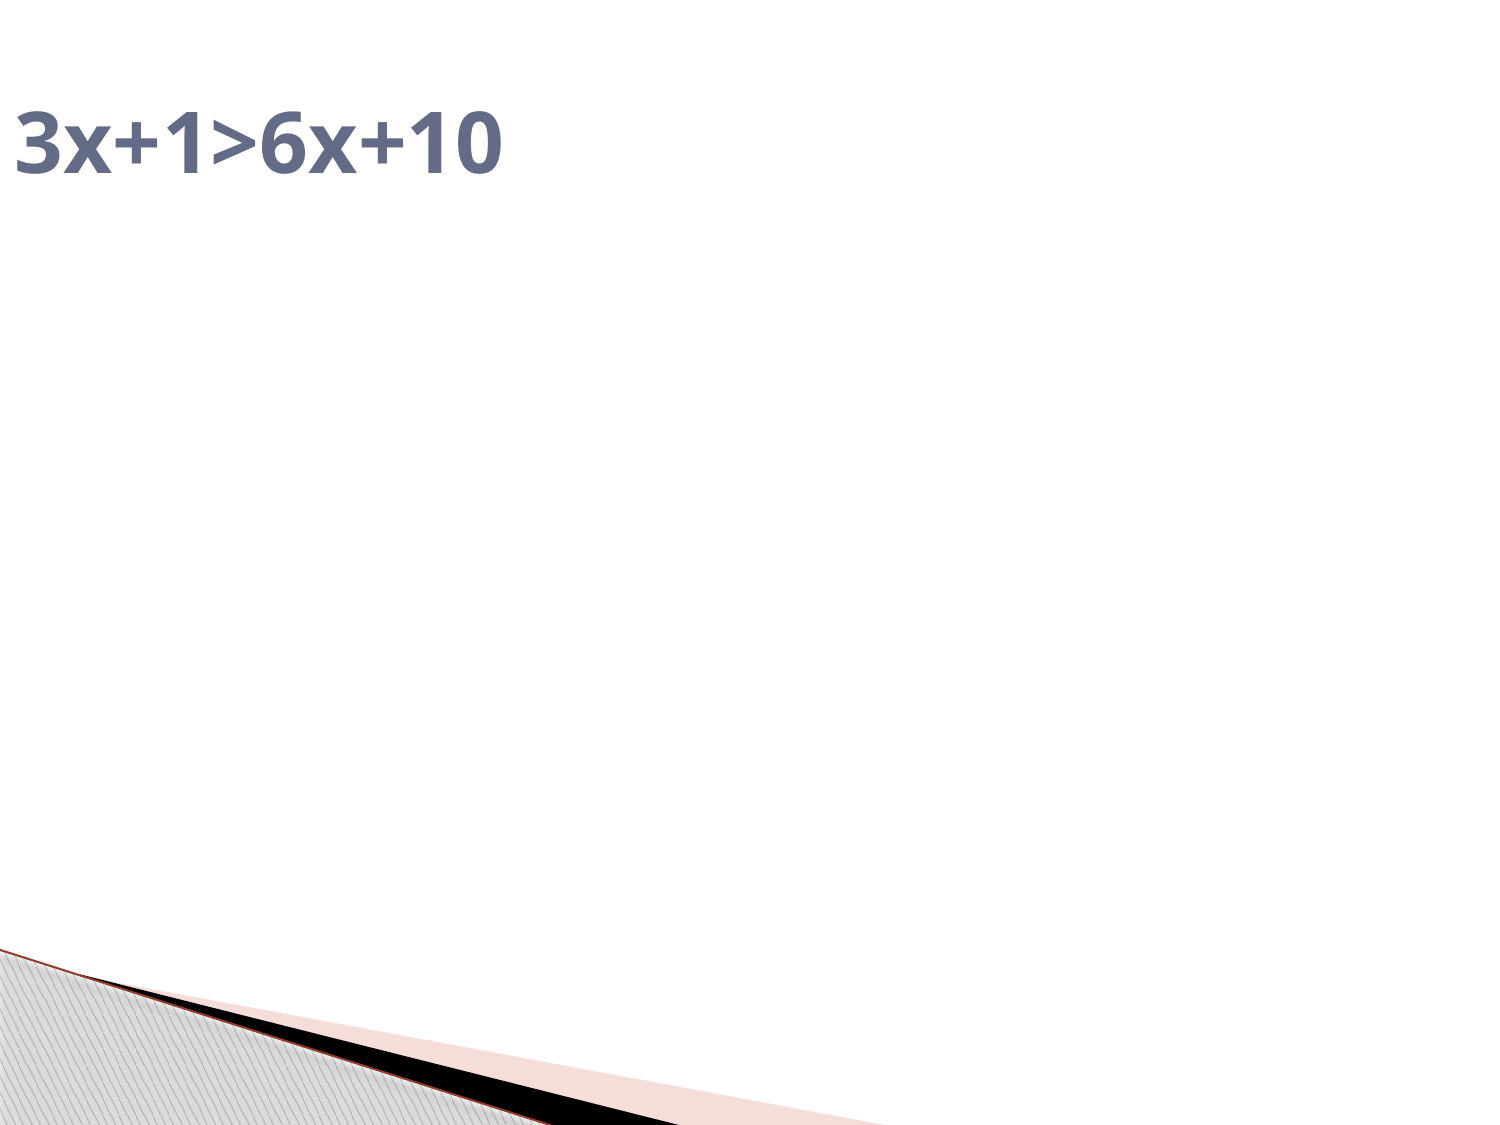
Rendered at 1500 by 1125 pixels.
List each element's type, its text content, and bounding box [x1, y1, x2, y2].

title 3x+1>6x+10 [0, 45, 1350, 233]
